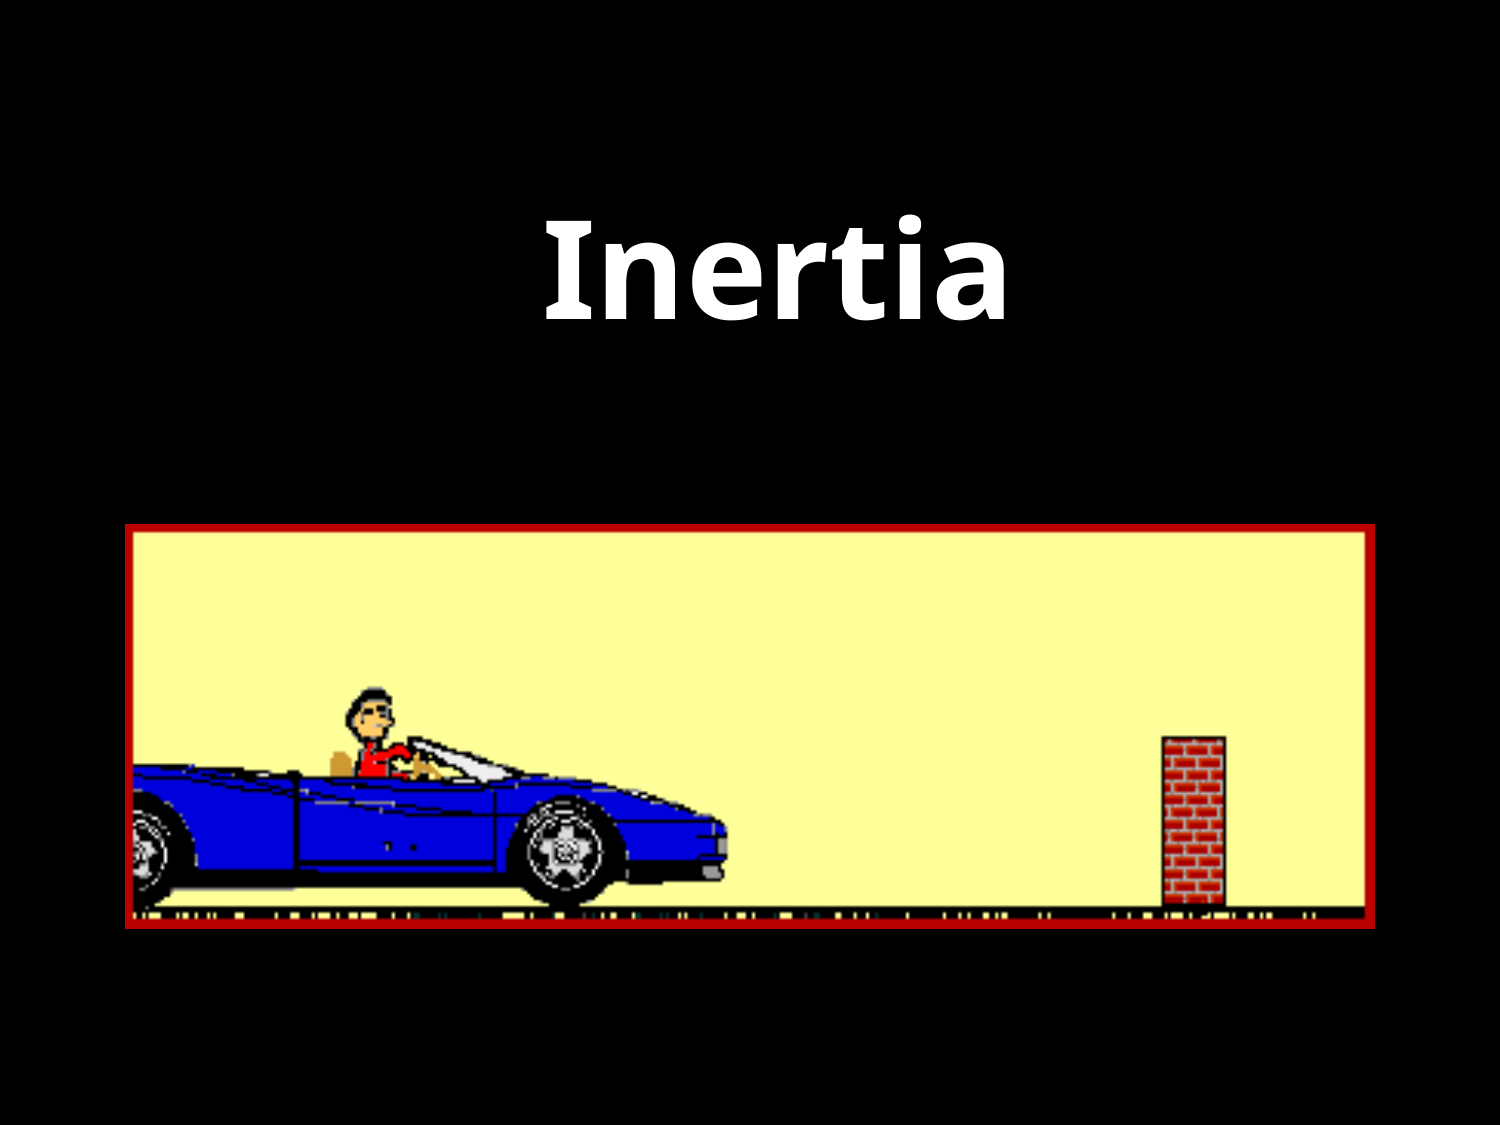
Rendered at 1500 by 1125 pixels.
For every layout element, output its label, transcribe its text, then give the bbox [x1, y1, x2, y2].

picture [124, 524, 1376, 929]
text_box Inertia [527, 174, 1030, 355]
